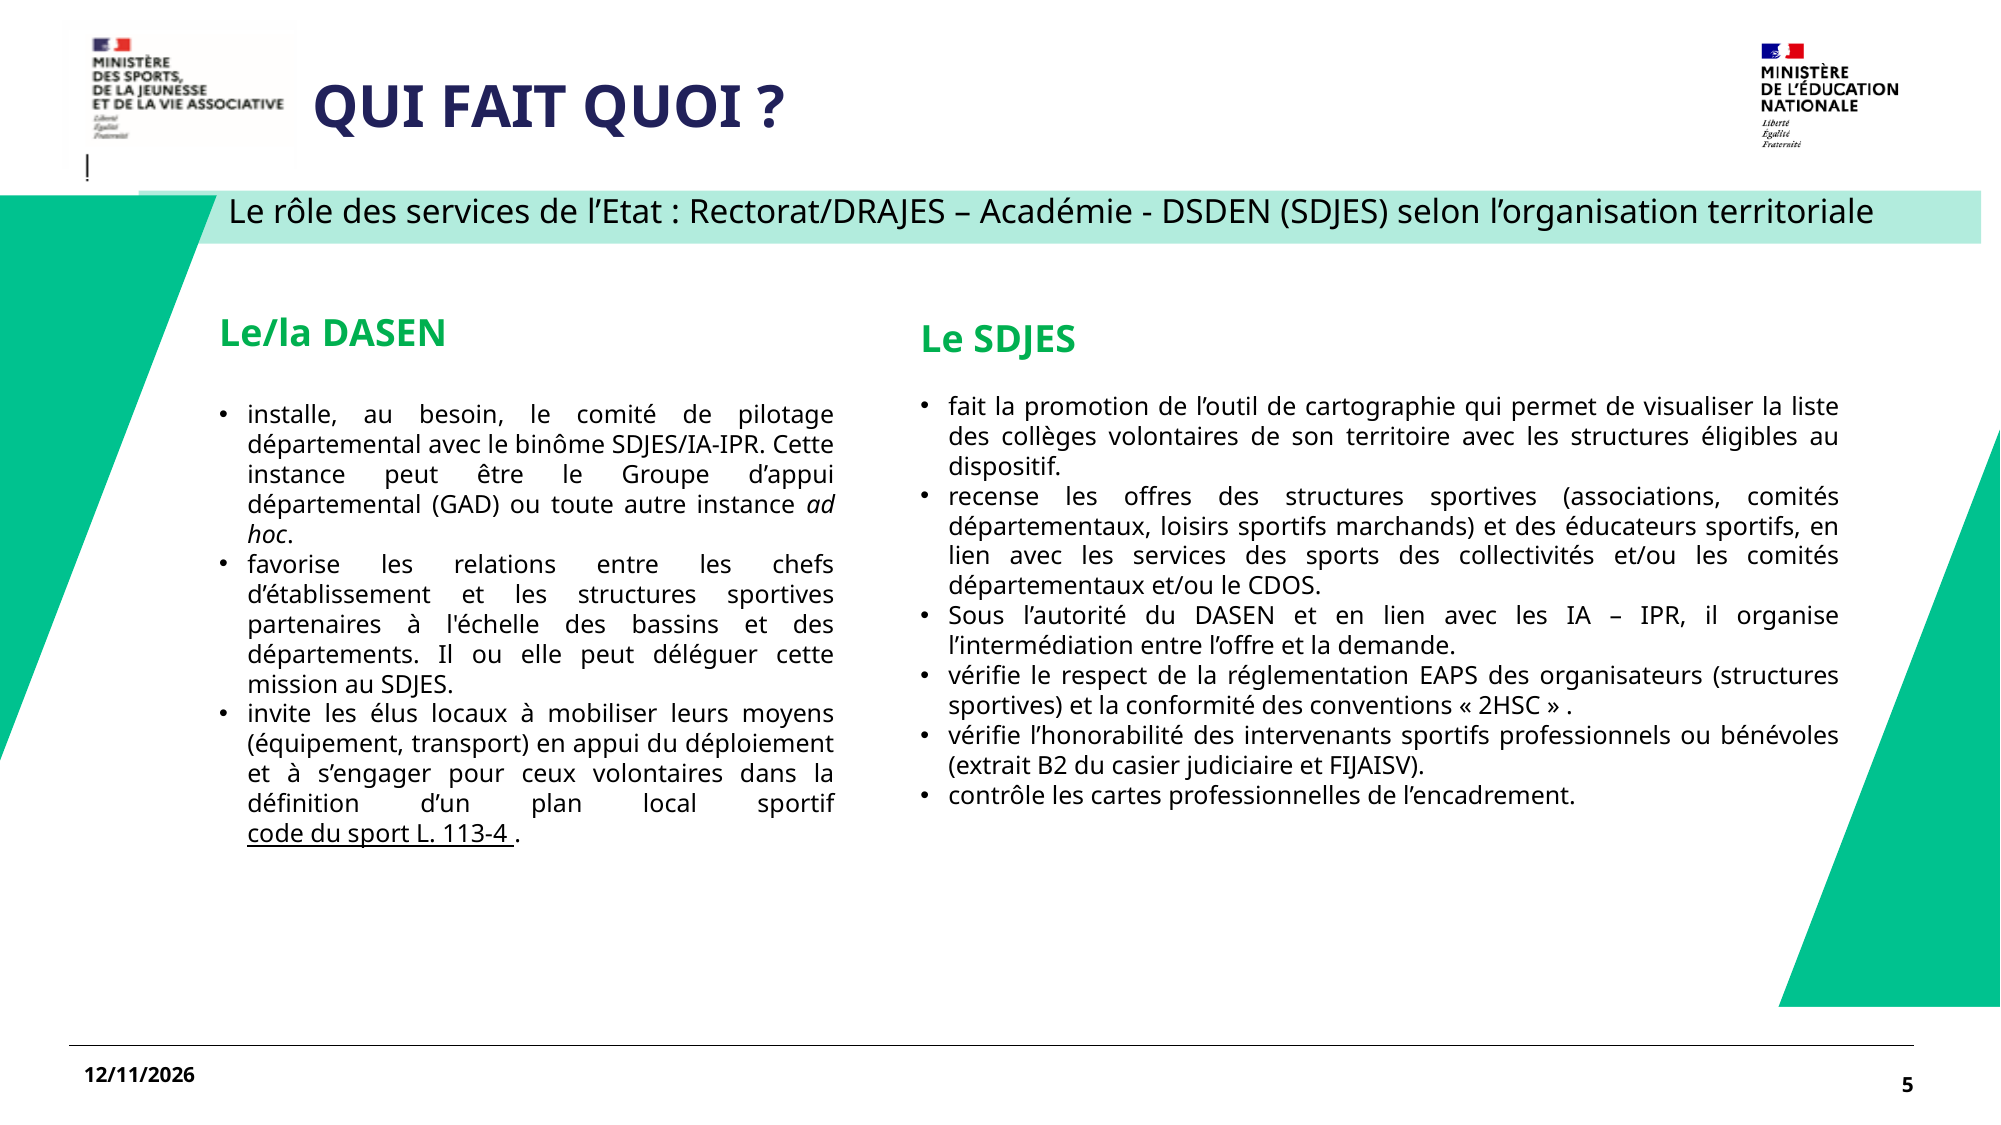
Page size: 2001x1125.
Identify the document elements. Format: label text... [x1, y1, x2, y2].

text_box Le/la DASEN installe, au besoin, le comité de pilotage départemental avec le binôme SDJES/IA-IPR. Cette instance peut être le Groupe d’appui départemental (GAD) ou toute autre instance ad hoc. favorise les relations entre les chefs d’établissement et les structures sportives partenaires à l'échelle des bassins et des départements. Il ou elle peut déléguer cette mission au SDJES. invite les élus locaux à mobiliser leurs moyens (équipement, transport) en appui du déploiement et à s’engager pour ceux volontaires dans la définition d’un plan local sportif code du sport L. 113-4 . [129, 301, 850, 949]
text_box Le rôle des services de l’Etat : Rectorat/DRAJES – Académie - DSDEN (SDJES) selon l’organisation territoriale [138, 190, 1982, 244]
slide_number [69, 1046, 519, 1107]
text_box Le SDJES fait la promotion de l’outil de cartographie qui permet de visualiser la liste des collèges volontaires de son territoire avec les structures éligibles au dispositif. recense les offres des structures sportives (associations, comités départementaux, loisirs sportifs marchands) et des éducateurs sportifs, en lien avec les services des sports des collectivités et/ou les comités départementaux et/ou le CDOS. Sous l’autorité du DASEN et en lien avec les IA – IPR, il organise l’intermédiation entre l’offre et la demande. vérifie le respect de la réglementation EAPS des organisateurs (structures sportives) et la conformité des conventions « 2HSC » . vérifie l’honorabilité des intervenants sportifs professionnels ou bénévoles (extrait B2 du casier judiciaire et FIJAISV). contrôle les cartes professionnelles de l’encadrement. [830, 308, 1856, 817]
slide_number 5 [1618, 1046, 1914, 1125]
title Qui fait quoi ? [298, 34, 1706, 183]
picture [62, 20, 297, 183]
picture [1743, 34, 1914, 157]
